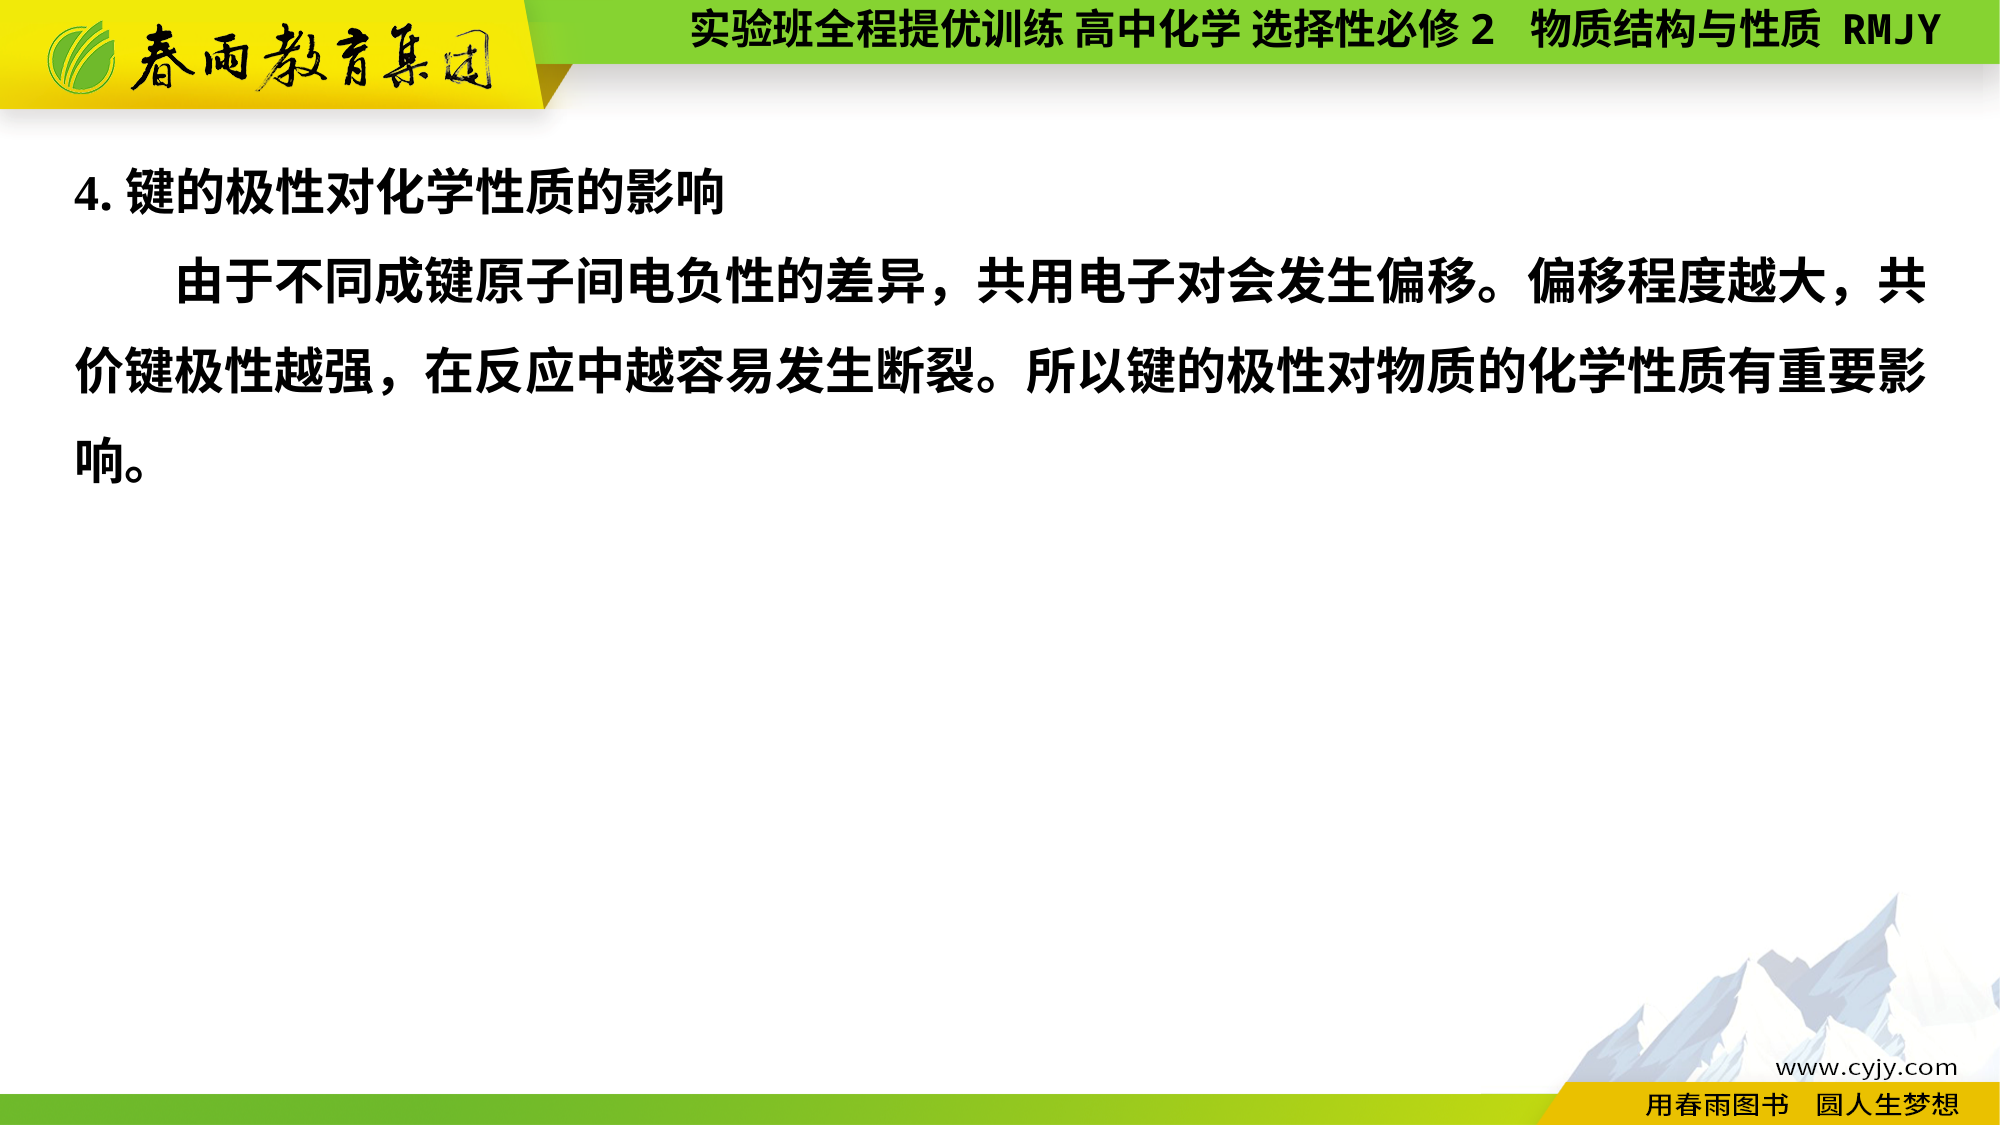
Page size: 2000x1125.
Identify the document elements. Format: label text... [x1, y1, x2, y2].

list 4.键的极性对化学性质的影响 由于不同成键原子间电负性的差异，共用电子对会发生偏移。偏移程度越大，共价键极性越强，在反应中越容易发生断裂。所以键的极性对物质的化学性质有重要影响。 [59, 122, 1944, 490]
picture [0, 0, 2000, 1125]
